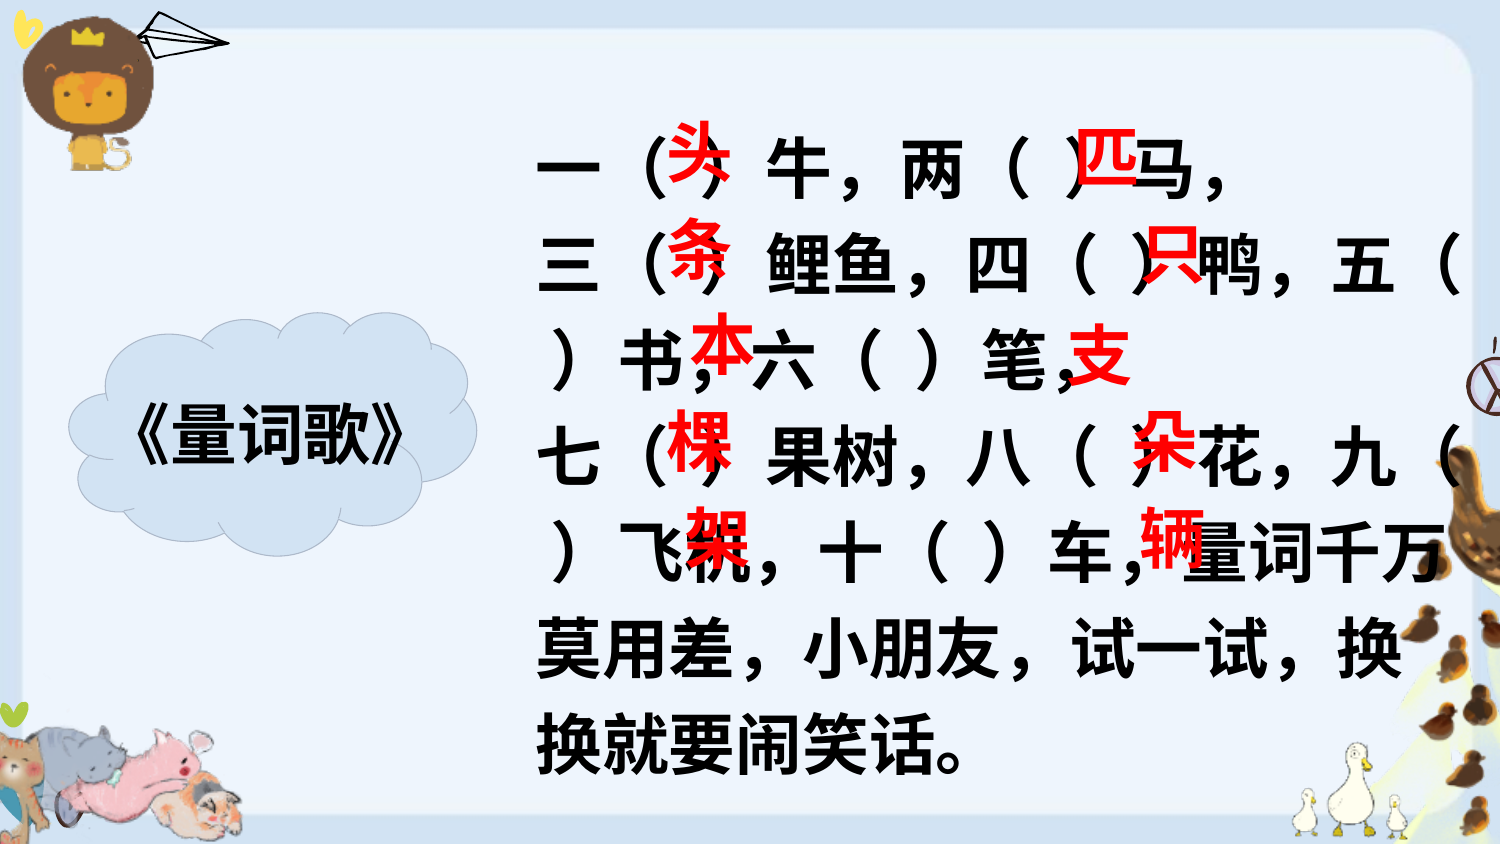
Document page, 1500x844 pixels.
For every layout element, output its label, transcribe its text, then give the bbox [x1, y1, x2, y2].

picture [1493, 396, 1500, 407]
picture [1491, 365, 1500, 380]
text_box [105, 312, 477, 472]
text_box 支 [1051, 305, 1154, 401]
text_box 一（ ）牛，两（ ）马， 三（ ）鲤鱼，四（ ）鸭，五（ ）书，六（ ）笔， 七（ ）果树，八（ ）花，九（ ）飞机，十（ ）车，量词千万莫用差，小朋友，试一试，换换就要闹笑话。 [520, 103, 1481, 791]
text_box 头 [651, 103, 754, 199]
text_box 匹 [1058, 108, 1147, 204]
text_box 架 [669, 489, 773, 585]
text_box 朵 [1116, 391, 1220, 487]
text_box 只 [1124, 204, 1249, 300]
text_box 辆 [1124, 489, 1273, 585]
text_box 棵 [651, 391, 754, 487]
text_box 本 [674, 295, 731, 391]
text_box 条 [651, 199, 754, 295]
picture [0, 0, 1500, 844]
text_box [68, 398, 429, 557]
picture [1481, 370, 1491, 404]
text_box 《量词歌》 [88, 385, 453, 481]
